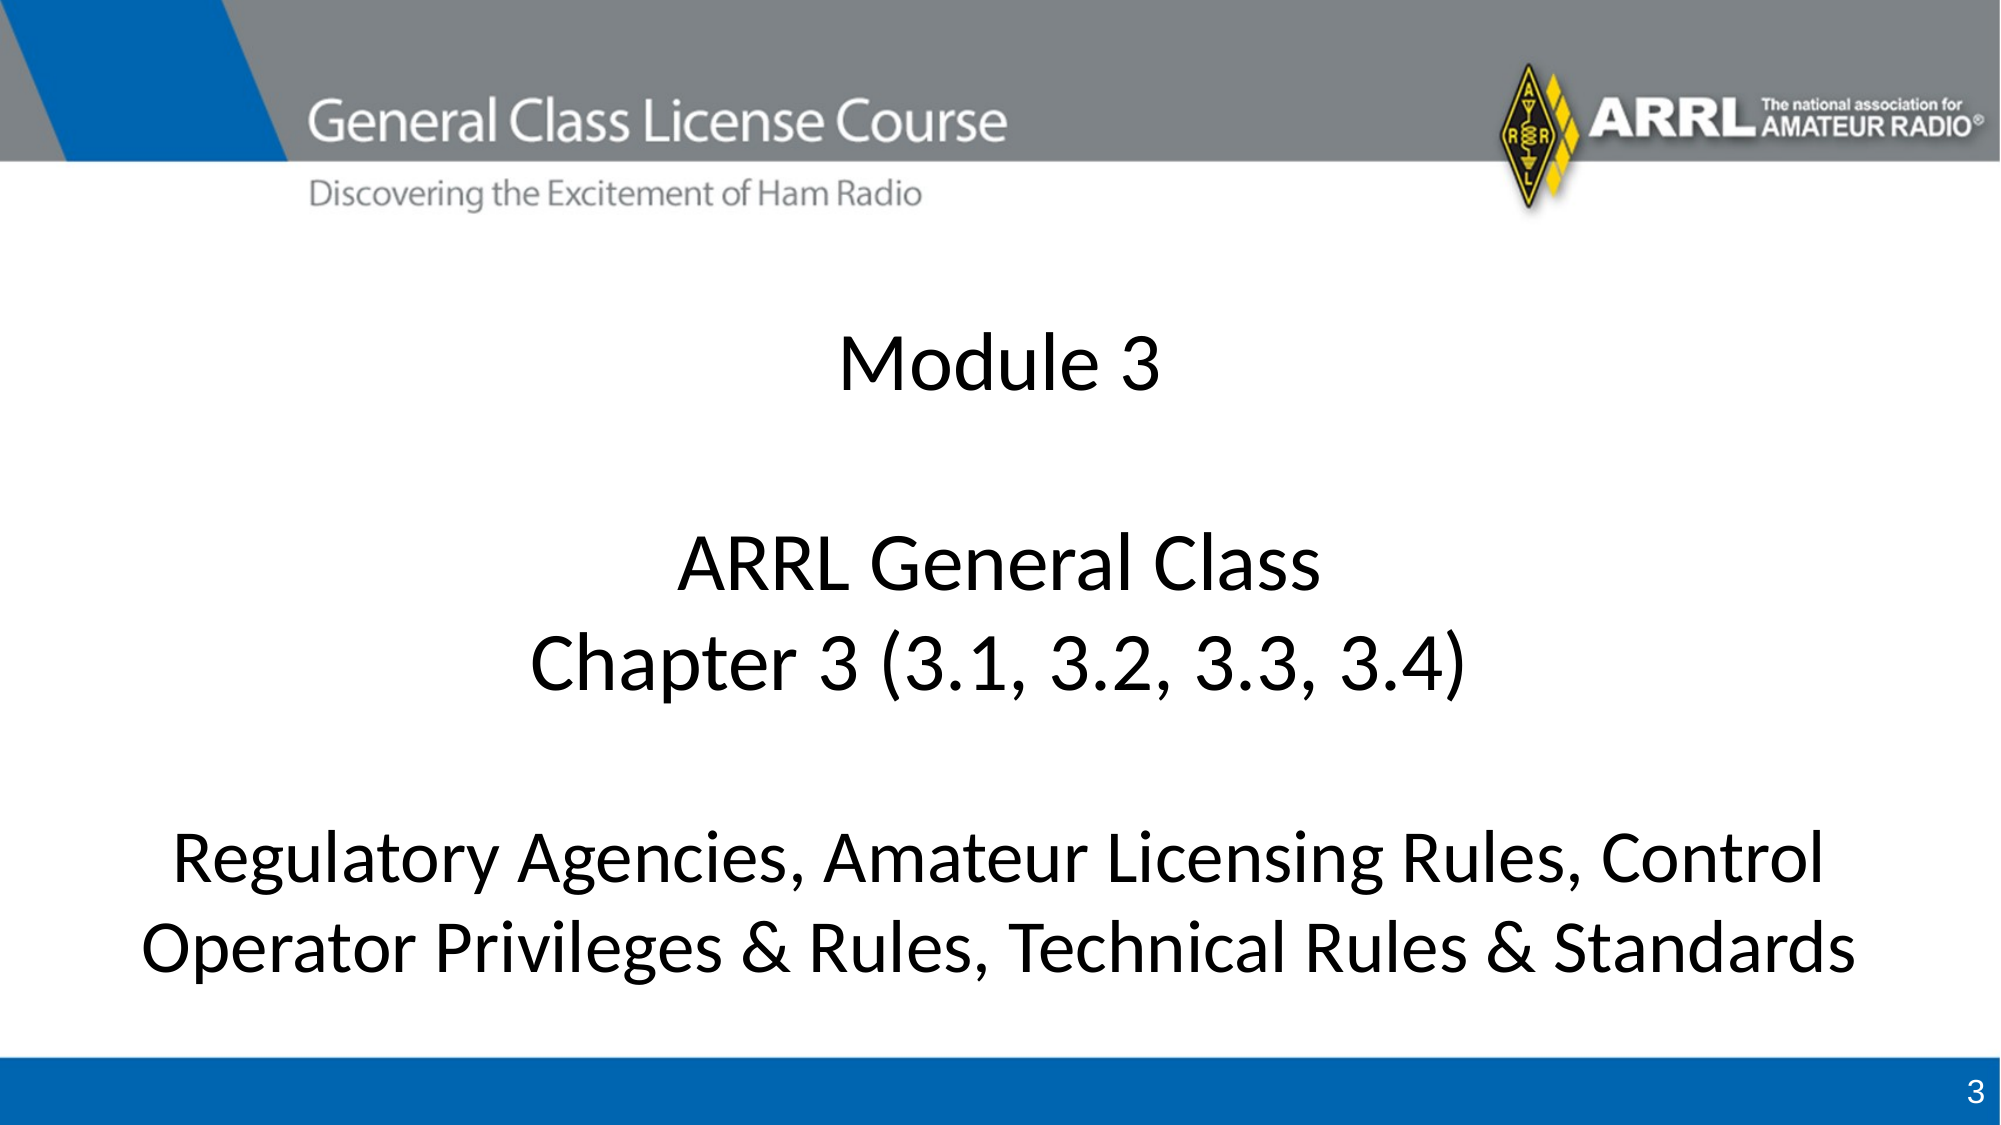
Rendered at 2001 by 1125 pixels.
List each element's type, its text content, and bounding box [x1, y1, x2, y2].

picture [0, 0, 2001, 1125]
title Module 3 ARRL General Class Chapter 3 (3.1, 3.2, 3.3, 3.4) Regulatory Agencies, Amateur Licensing Rules, Control Operator Privileges & Rules, Technical Rules & Standards [99, 299, 1900, 925]
text_box 3 [1912, 1062, 2000, 1118]
